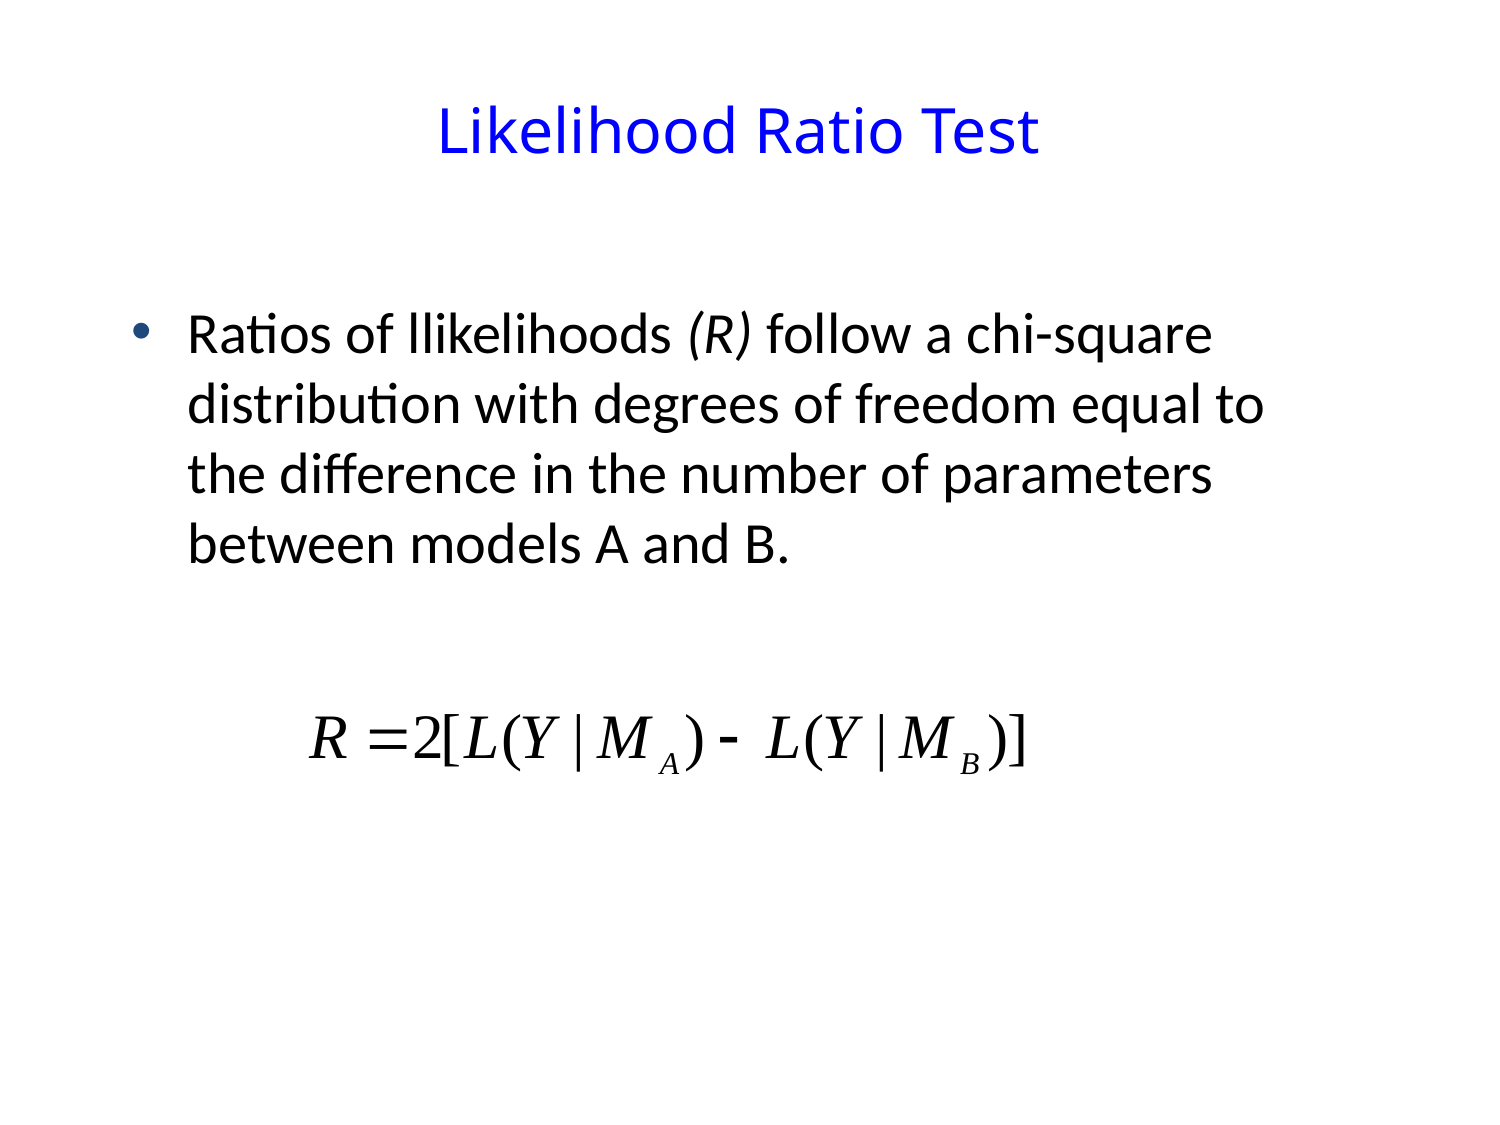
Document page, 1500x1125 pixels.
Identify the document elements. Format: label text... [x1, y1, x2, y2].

list Ratios of llikelihoods (R) follow a chi-square distribution with degrees of freedom equal to the difference in the number of parameters between models A and B. [116, 287, 1338, 963]
title Likelihood Ratio Test [150, 69, 1295, 188]
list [299, 699, 1034, 787]
